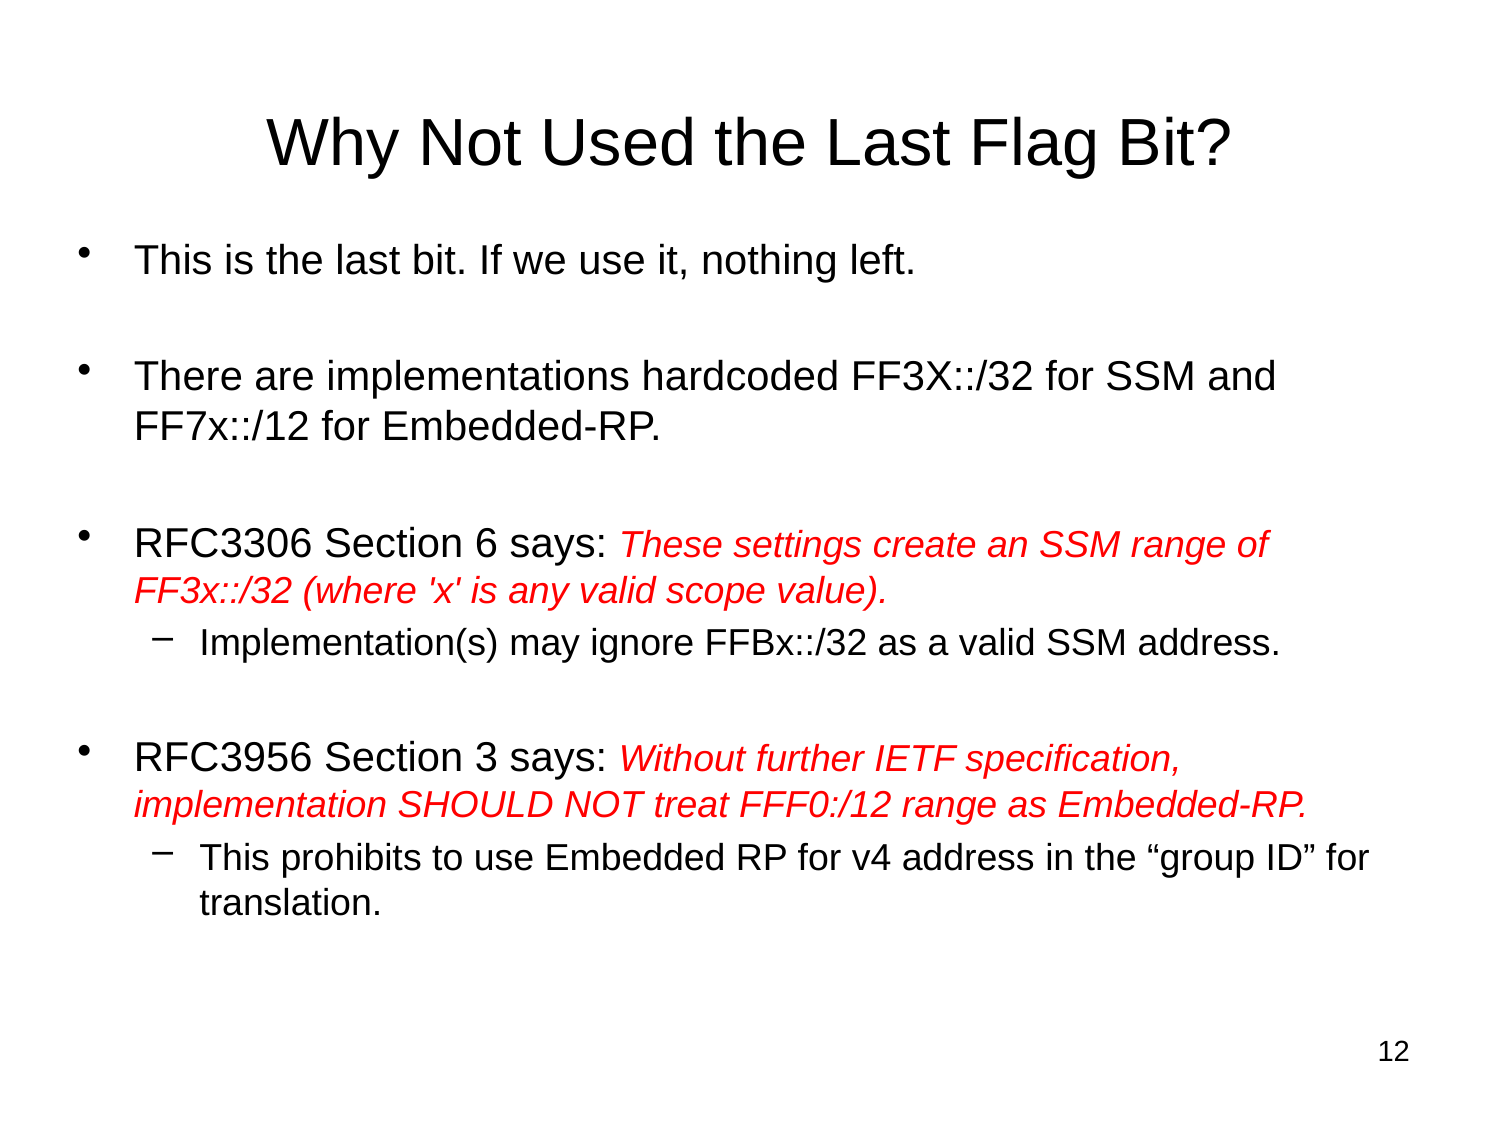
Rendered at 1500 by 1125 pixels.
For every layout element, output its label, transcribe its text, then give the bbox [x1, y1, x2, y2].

list This is the last bit. If we use it, nothing left. There are implementations hardcoded FF3X::/32 for SSM and FF7x::/12 for Embedded-RP. RFC3306 Section 6 says: These settings create an SSM range of FF3x::/32 (where 'x' is any valid scope value). Implementation(s) may ignore FFBx::/32 as a valid SSM address. RFC3956 Section 3 says: Without further IETF specification, implementation SHOULD NOT treat FFF0:/12 range as Embedded-RP. This prohibits to use Embedded RP for v4 address in the “group ID” for translation. [62, 224, 1413, 1063]
slide_number 12 [1074, 1024, 1426, 1103]
title Why Not Used the Last Flag Bit? [74, 44, 1426, 233]
